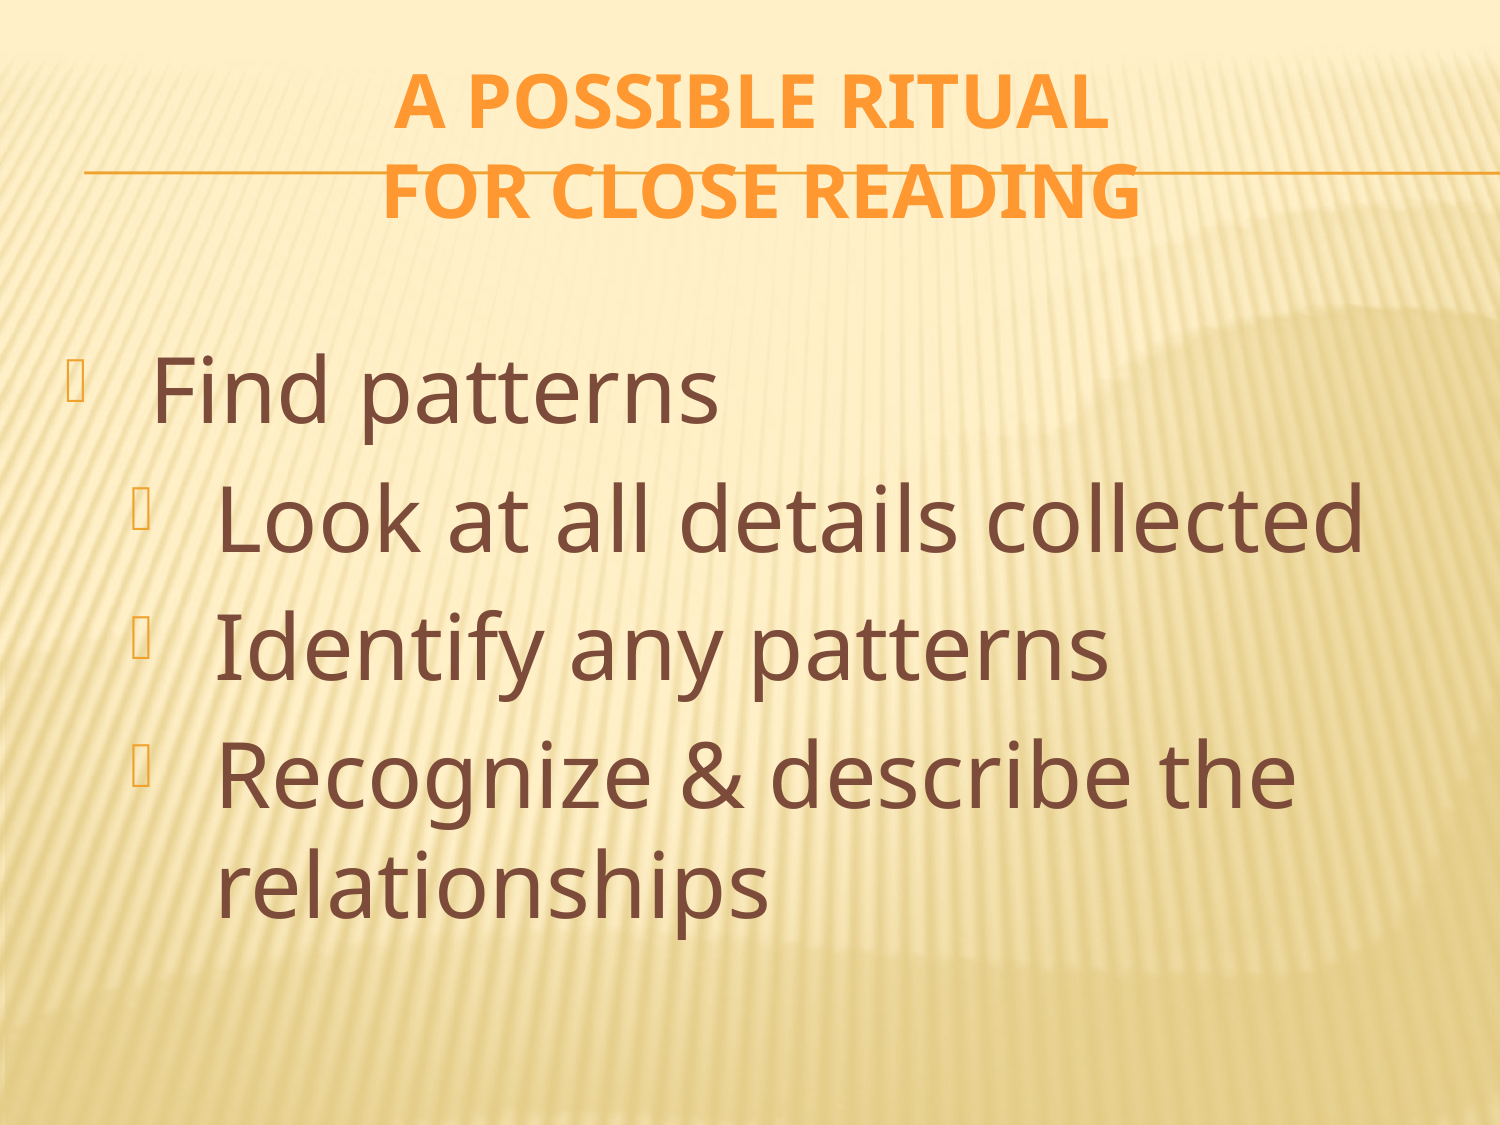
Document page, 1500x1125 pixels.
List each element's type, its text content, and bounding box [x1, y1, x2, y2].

title A possible ritual for close reading [50, 75, 1475, 213]
list Find patterns Look at all details collected Identify any patterns Recognize & describe the relationships [50, 324, 1475, 1038]
